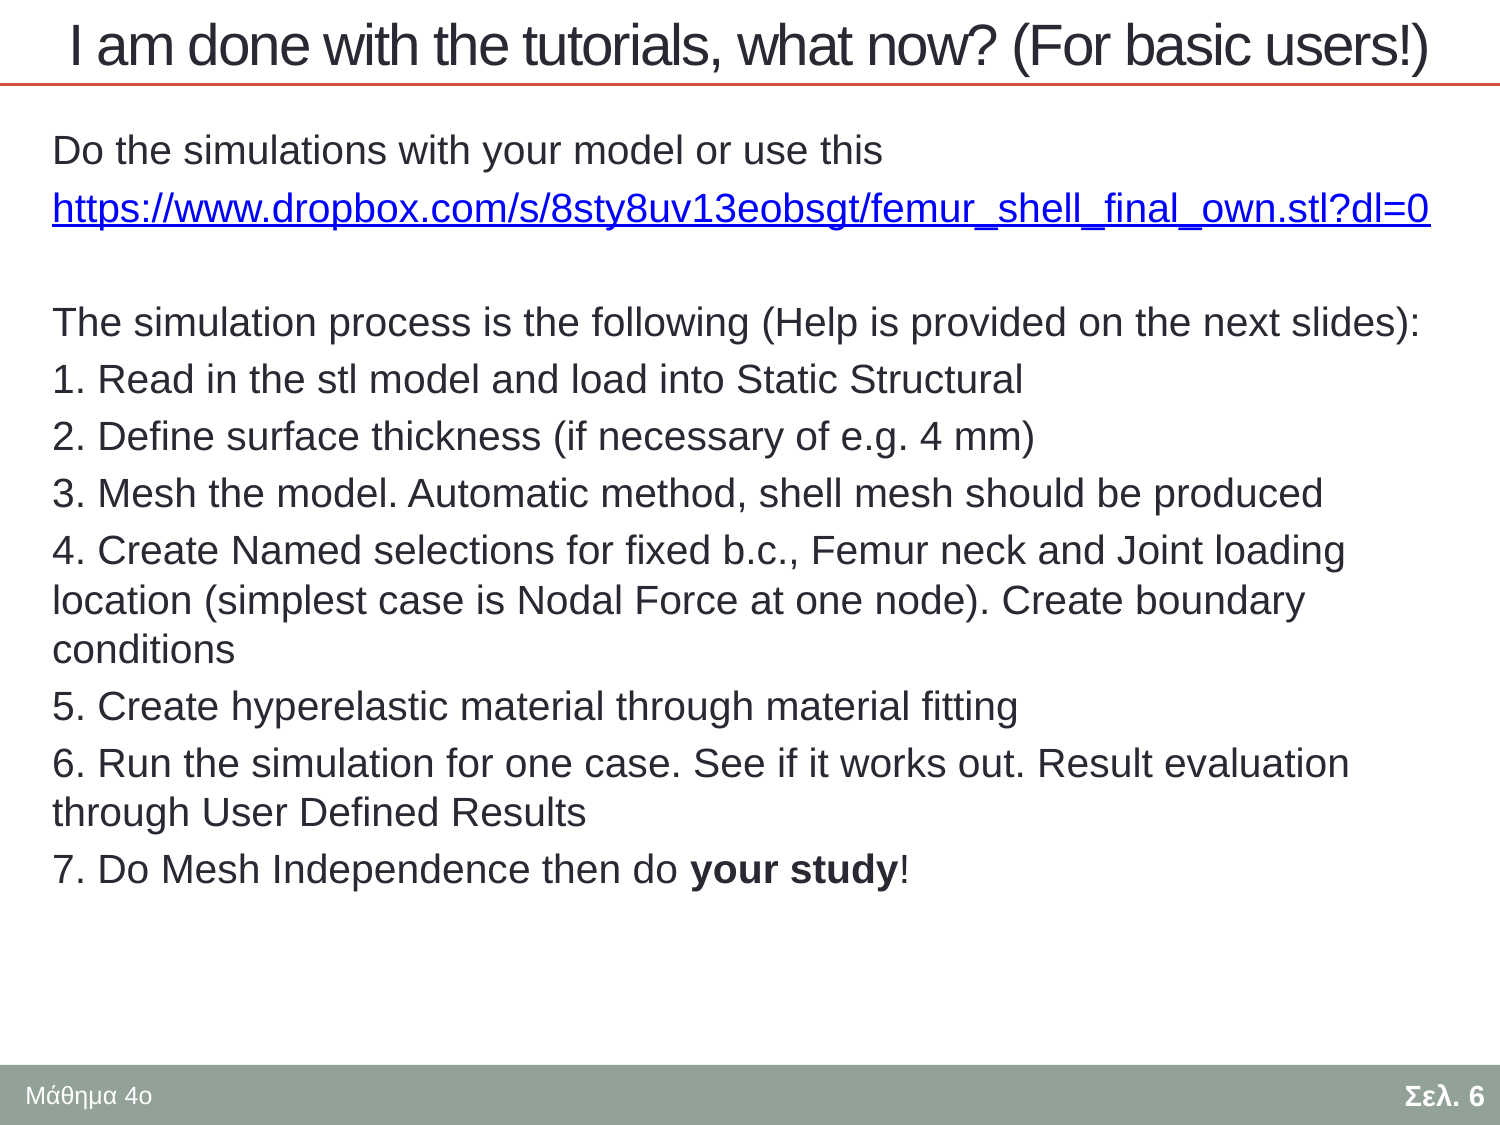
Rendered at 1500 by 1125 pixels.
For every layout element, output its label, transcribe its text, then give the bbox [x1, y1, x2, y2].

title I am done with the tutorials, what now? (For basic users!) [0, 0, 1500, 85]
slide_number Σελ. 6 [1250, 1068, 1500, 1122]
list Do the simulations with your model or use this https://www.dropbox.com/s/8sty8uv13eobsgt/femur_shell_final_own.stl?dl=0 The simulation process is the following (Help is provided on the next slides): 1. Read in the stl model and load into Static Structural 2. Define surface thickness (if necessary of e.g. 4 mm) 3. Mesh the model. Automatic method, shell mesh should be produced 4. Create Named selections for fixed b.c., Femur neck and Joint loading location (simplest case is Nodal Force at one node). Create boundary conditions 5. Create hyperelastic material through material fitting 6. Run the simulation for one case. See if it works out. Result evaluation through User Defined Results 7. Do Mesh Independence then do your study! [37, 116, 1454, 917]
